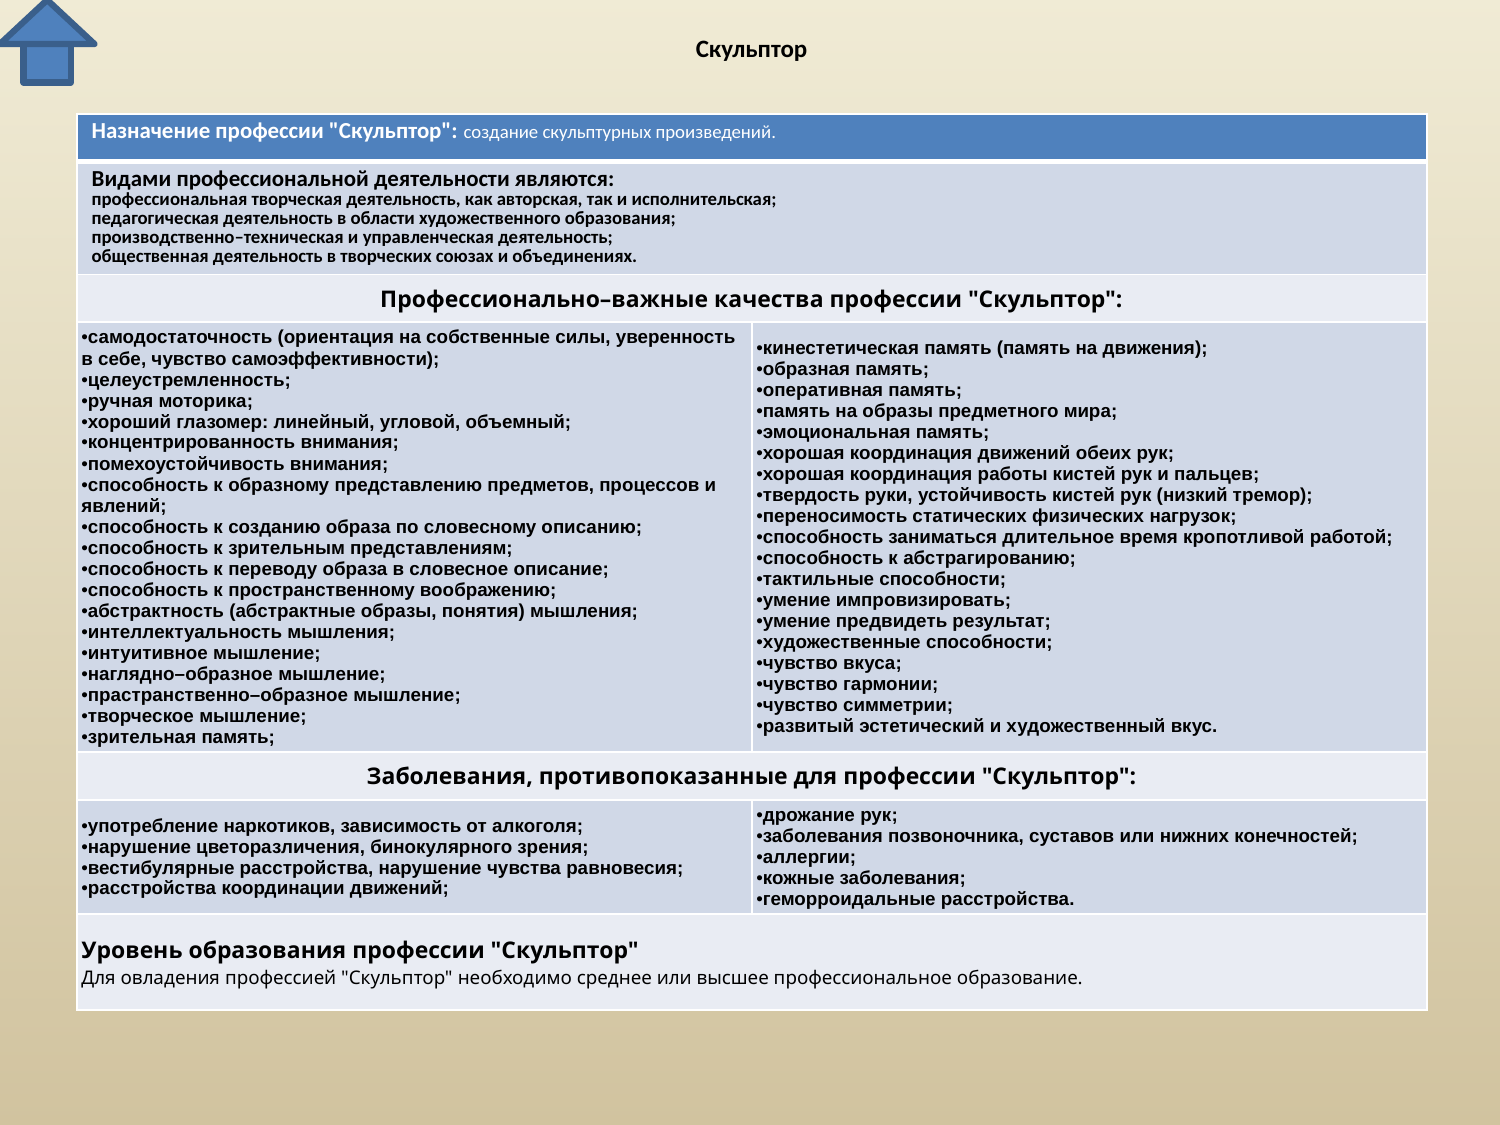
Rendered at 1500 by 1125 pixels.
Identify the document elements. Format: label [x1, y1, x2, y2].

text_box [0, 0, 94, 82]
table_cell [78, 275, 1426, 321]
table_cell [753, 323, 1426, 751]
table_cell [78, 801, 751, 913]
title [76, 0, 1427, 96]
table_cell [78, 753, 1426, 799]
table_cell [753, 801, 1426, 913]
table_cell [78, 323, 751, 751]
table_cell [78, 915, 1426, 1009]
table_header [78, 115, 1426, 159]
table_cell [78, 164, 1426, 274]
